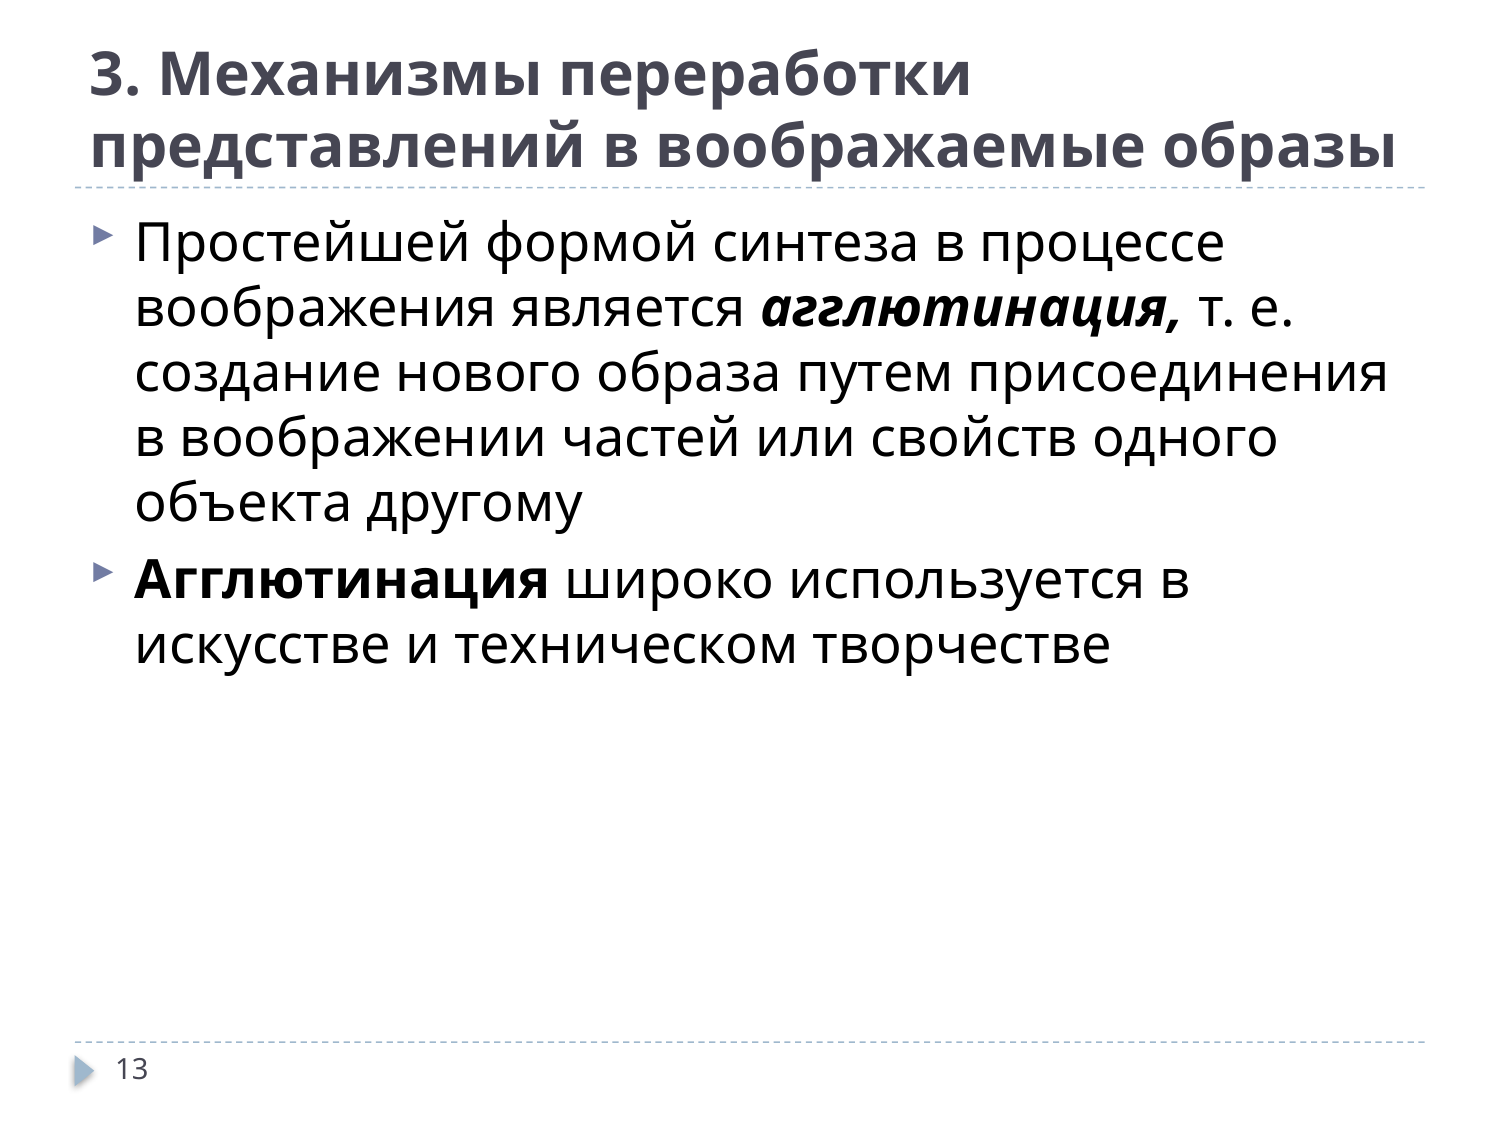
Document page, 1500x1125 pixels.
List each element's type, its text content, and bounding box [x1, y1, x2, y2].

slide_number 13 [100, 1042, 426, 1103]
list Простейшей формой синтеза в процессе воображения является агглютинация, т. е. создание нового образа путем присоединения в воображении частей или свойств одного объекта другому Агглютинация широко используется в искусстве и техническом творчестве [75, 200, 1425, 1010]
title 3. Механизмы переработки представлений в воображаемые образы [75, 24, 1425, 188]
